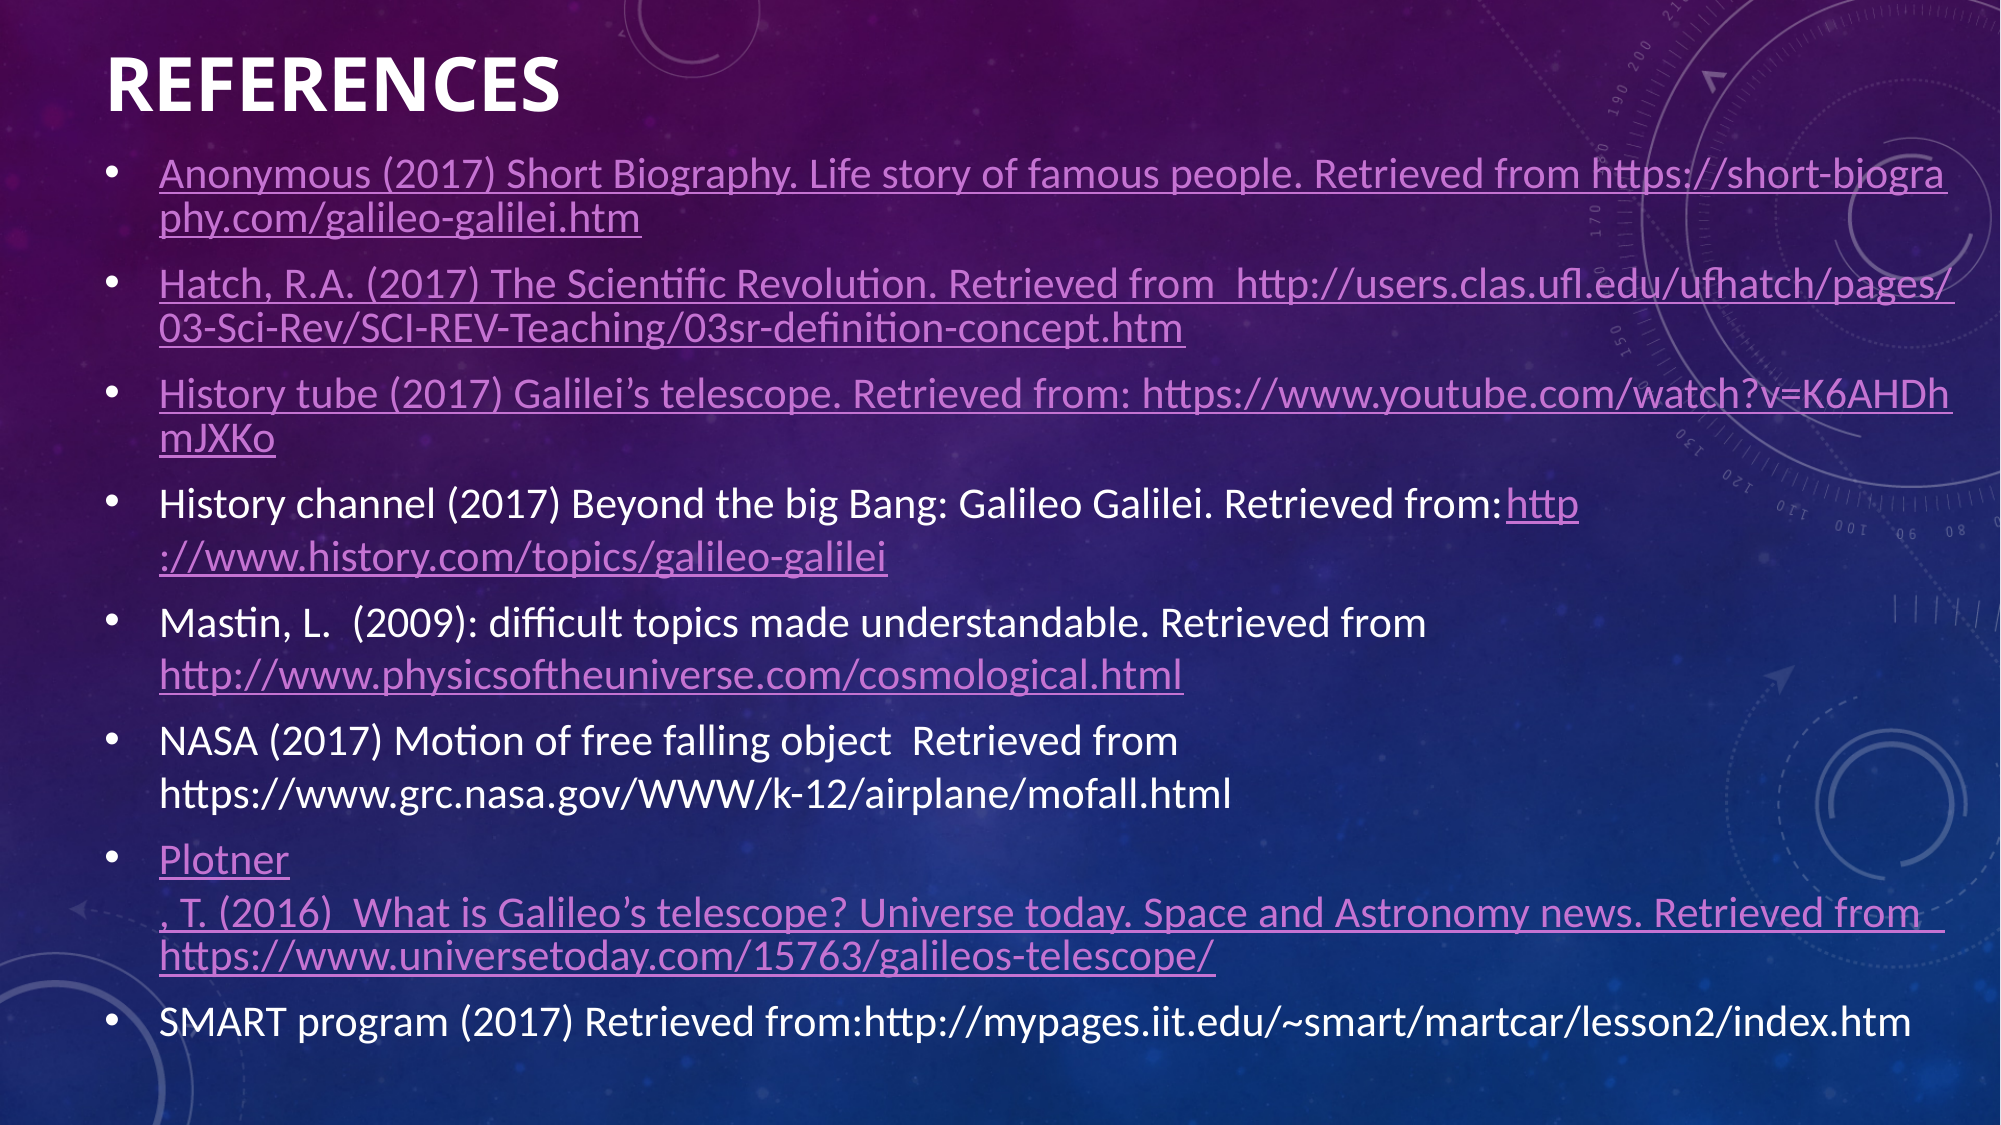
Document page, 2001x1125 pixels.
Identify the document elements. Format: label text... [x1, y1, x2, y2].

list Anonymous (2017) Short Biography. Life story of famous people. Retrieved from https://short-biography.com/galileo-galilei.htm Hatch, R.A. (2017) The Scientific Revolution. Retrieved from http://users.clas.ufl.edu/ufhatch/pages/03-Sci-Rev/SCI-REV-Teaching/03sr-definition-concept.htm History tube (2017) Galilei’s telescope. Retrieved from: https://www.youtube.com/watch?v=K6AHDhmJXKo History channel (2017) Beyond the big Bang: Galileo Galilei. Retrieved from:http://www.history.com/topics/galileo-galilei Mastin, L. (2009): difficult topics made understandable. Retrieved from http://www.physicsoftheuniverse.com/cosmological.html NASA (2017) Motion of free falling object Retrieved from https://www.grc.nasa.gov/WWW/k-12/airplane/mofall.html Plotner, T. (2016) What is Galileo’s telescope? Universe today. Space and Astronomy news. Retrieved from https://www.universetoday.com/15763/galileos-telescope/ SMART program (2017) Retrieved from:http://mypages.iit.edu/~smart/martcar/lesson2/index.htm Wikipedea (2017) Galileo affair. Retrieved from https://en.wikipedia.org/wiki/Galileo_affair [89, 137, 1976, 1034]
picture [0, 0, 2001, 1125]
title References [89, 0, 1775, 137]
